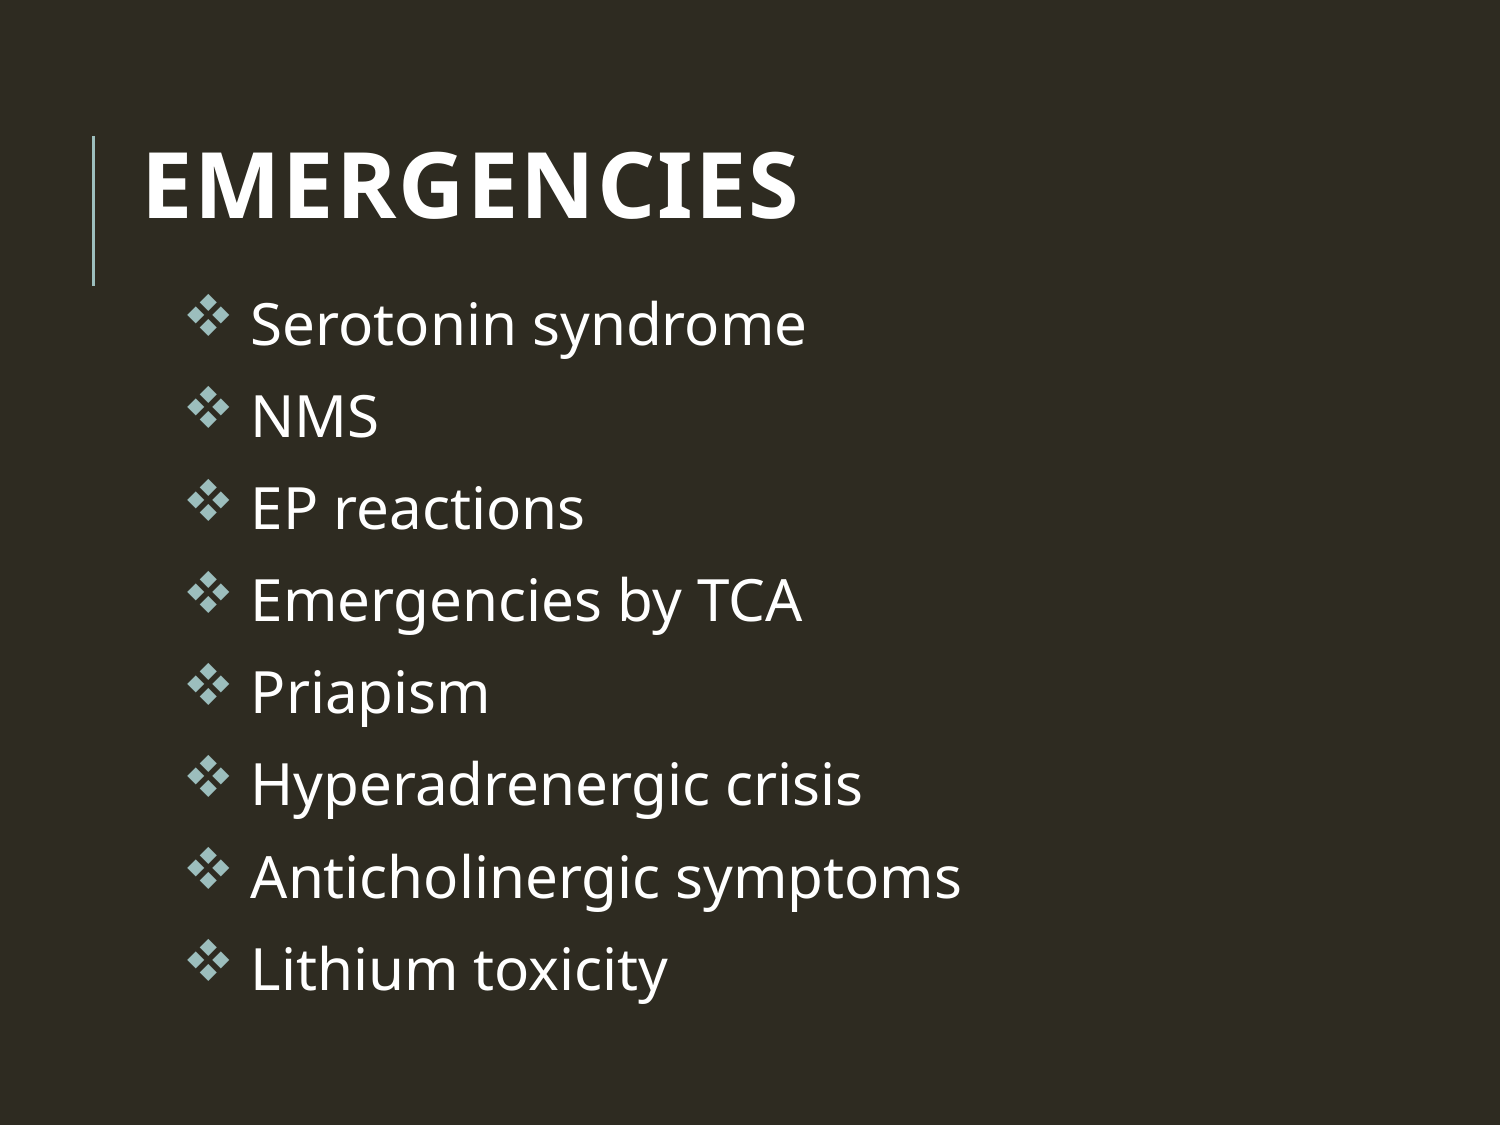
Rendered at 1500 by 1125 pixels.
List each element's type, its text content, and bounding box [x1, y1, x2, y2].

list Serotonin syndrome NMS EP reactions Emergencies by TCA Priapism Hyperadrenergic crisis Anticholinergic symptoms Lithium toxicity [174, 287, 1322, 1035]
title Emergencies [126, 96, 1322, 288]
